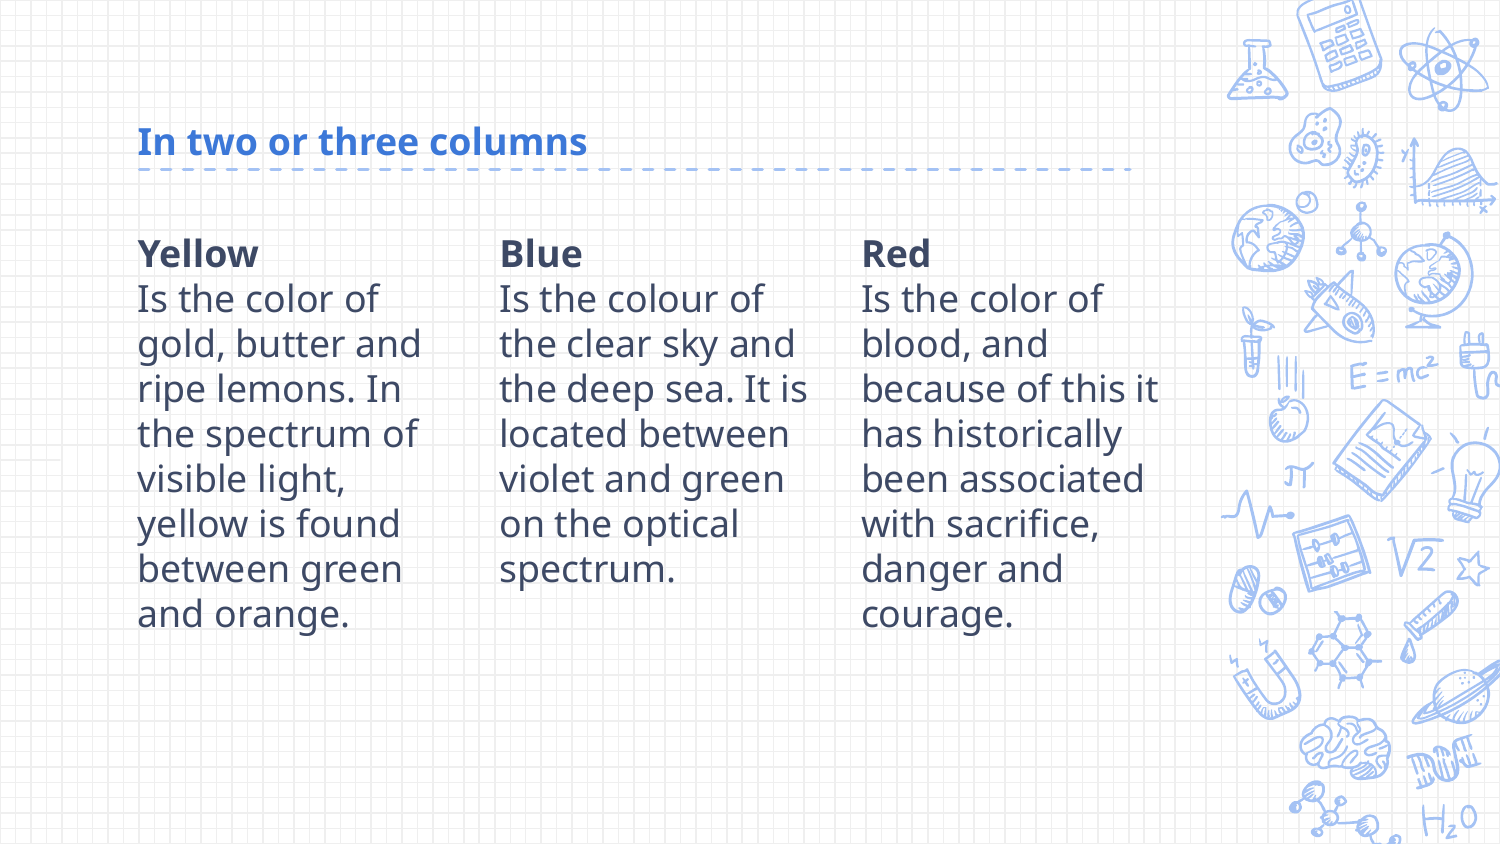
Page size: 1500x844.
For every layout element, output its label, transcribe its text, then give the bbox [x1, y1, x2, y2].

list Yellow Is the color of gold, butter and ripe lemons. In the spectrum of visible light, yellow is found between green and orange. [122, 214, 467, 809]
list Red Is the color of blood, and because of this it has historically been associated with sacrifice, danger and courage. [846, 214, 1191, 809]
list Blue Is the colour of the clear sky and the deep sea. It is located between violet and green on the optical spectrum. [484, 214, 829, 809]
title In two or three columns [122, 36, 1130, 178]
